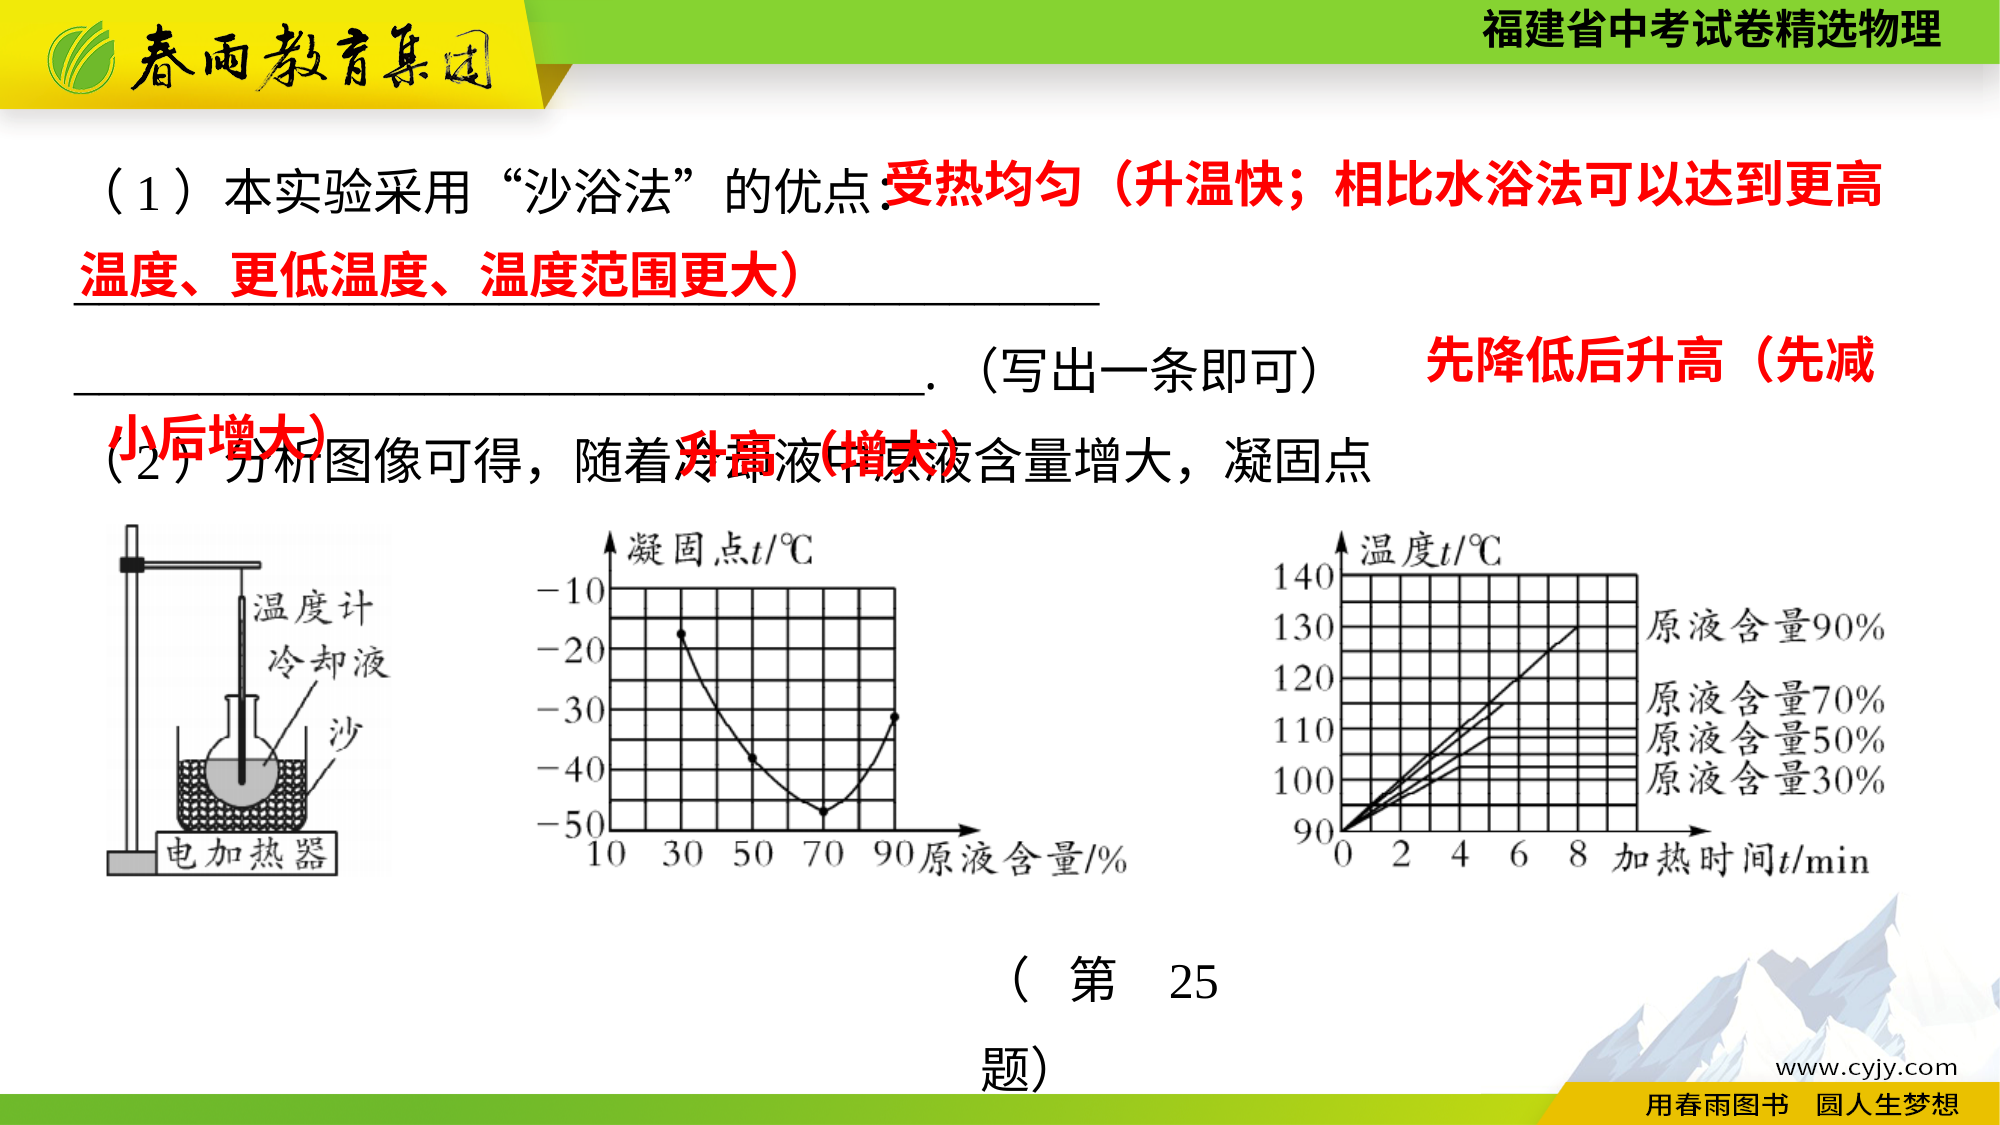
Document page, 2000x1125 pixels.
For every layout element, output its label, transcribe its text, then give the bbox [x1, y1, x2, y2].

text_box 温度、更低温度、温度范围更大） [64, 205, 845, 311]
text_box 升高 （增大） [613, 385, 1005, 491]
text_box 先降低后升高（先减 [1410, 290, 1890, 396]
picture [0, 0, 2000, 1125]
text_box 受热均匀（升温快；相比水浴法可以达到更高 [869, 114, 1944, 220]
text_box 小后增大） [92, 398, 373, 474]
text_box （第25题） [965, 910, 1246, 1016]
list （1）本实验采用“沙浴法”的优点：_________________________________________ __________________________________.（写出一条即可） （2）分析图像可得，随着冷却液中原液含量增大，凝固点_______________________ ______________，沸点_______________________.（填写变化情况） [59, 122, 1944, 502]
